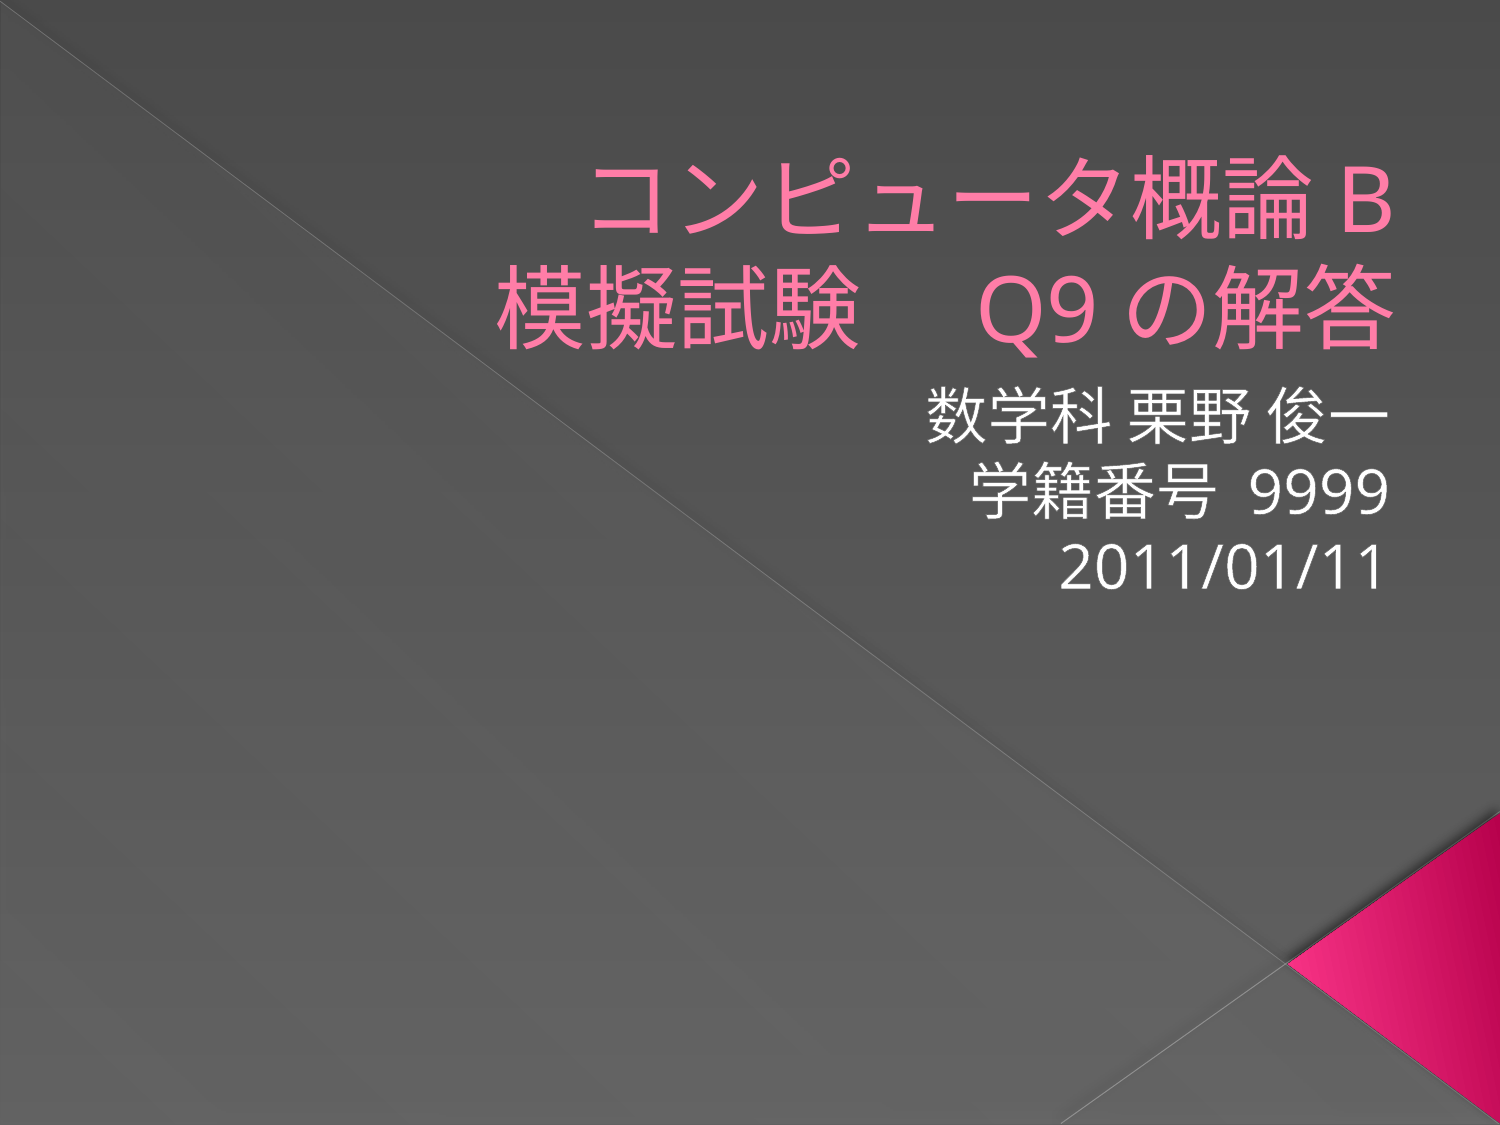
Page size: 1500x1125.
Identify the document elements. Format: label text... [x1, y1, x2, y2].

title コンピュータ概論B 模擬試験 Q9の解答 [88, 127, 1412, 369]
subtitle 数学科 栗野 俊一 学籍番号 9999 2011/01/11 [88, 369, 1412, 657]
